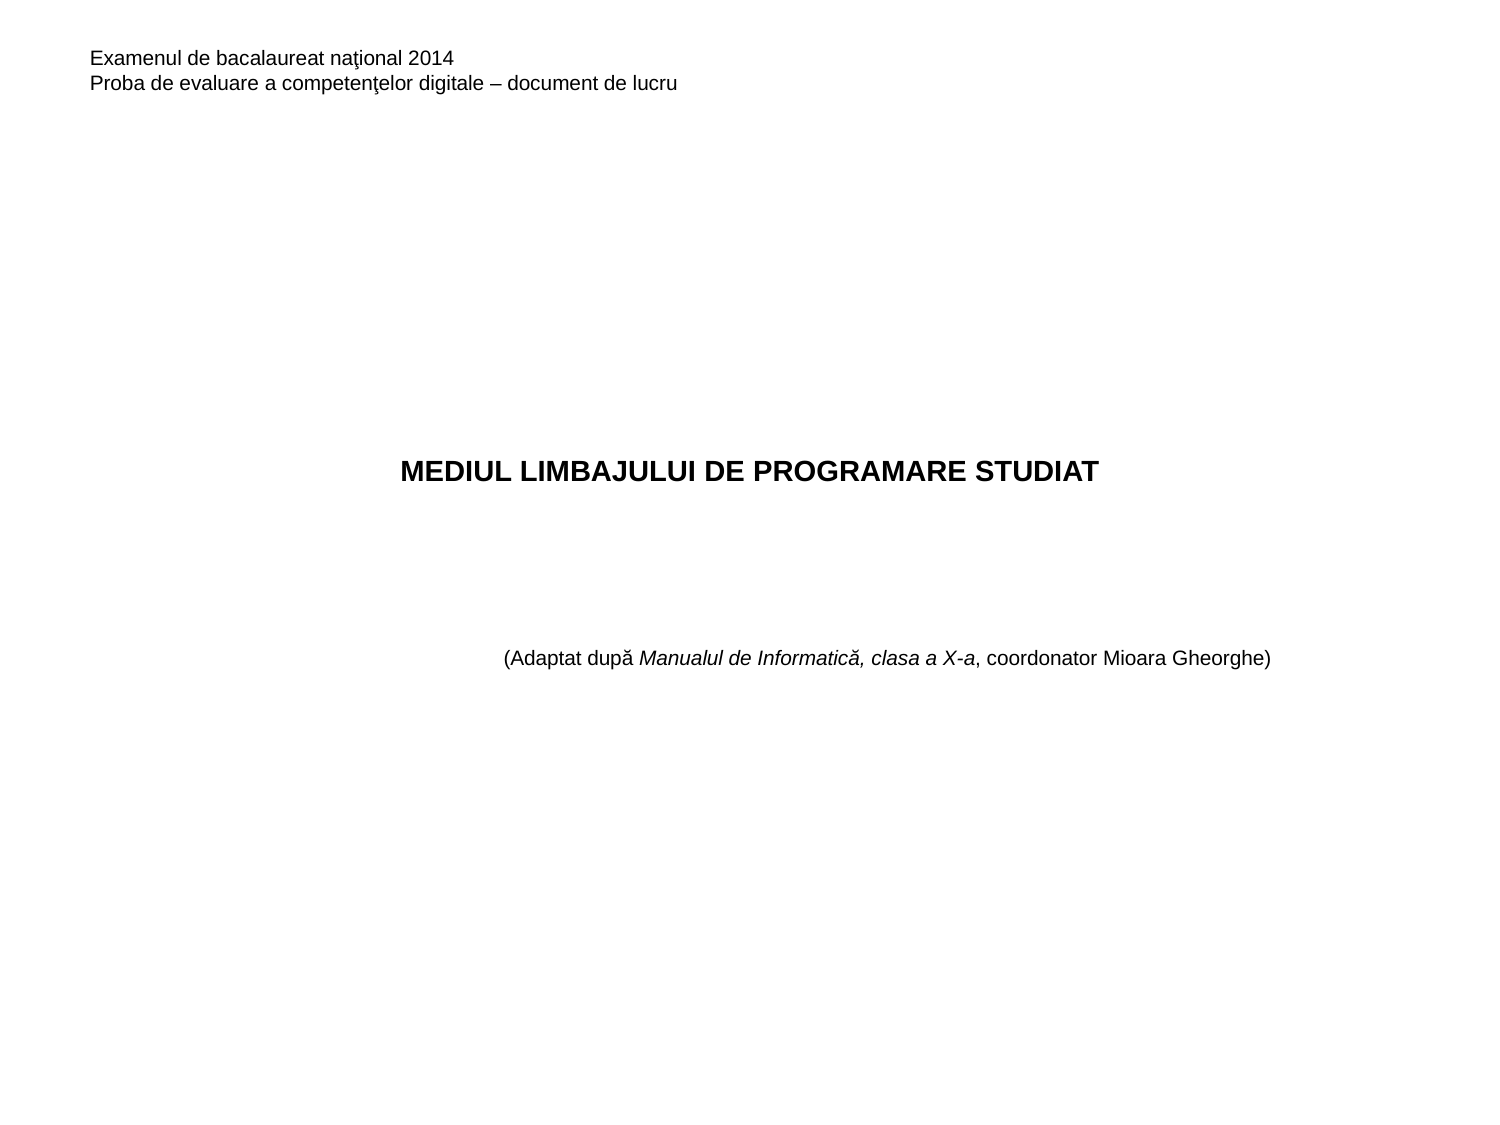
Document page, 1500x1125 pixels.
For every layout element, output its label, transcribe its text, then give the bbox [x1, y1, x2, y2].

title MEDIUL LIMBAJULUI DE PROGRAMARE STUDIAT [112, 349, 1388, 591]
subtitle (Adaptat după Manualul de Informatică, clasa a X-a, coordonator Mioara Gheorghe) [362, 637, 1413, 726]
text_box Examenul de bacalaureat naţional 2014 Proba de evaluare a competenţelor digitale – document de lucru [75, 37, 1388, 103]
